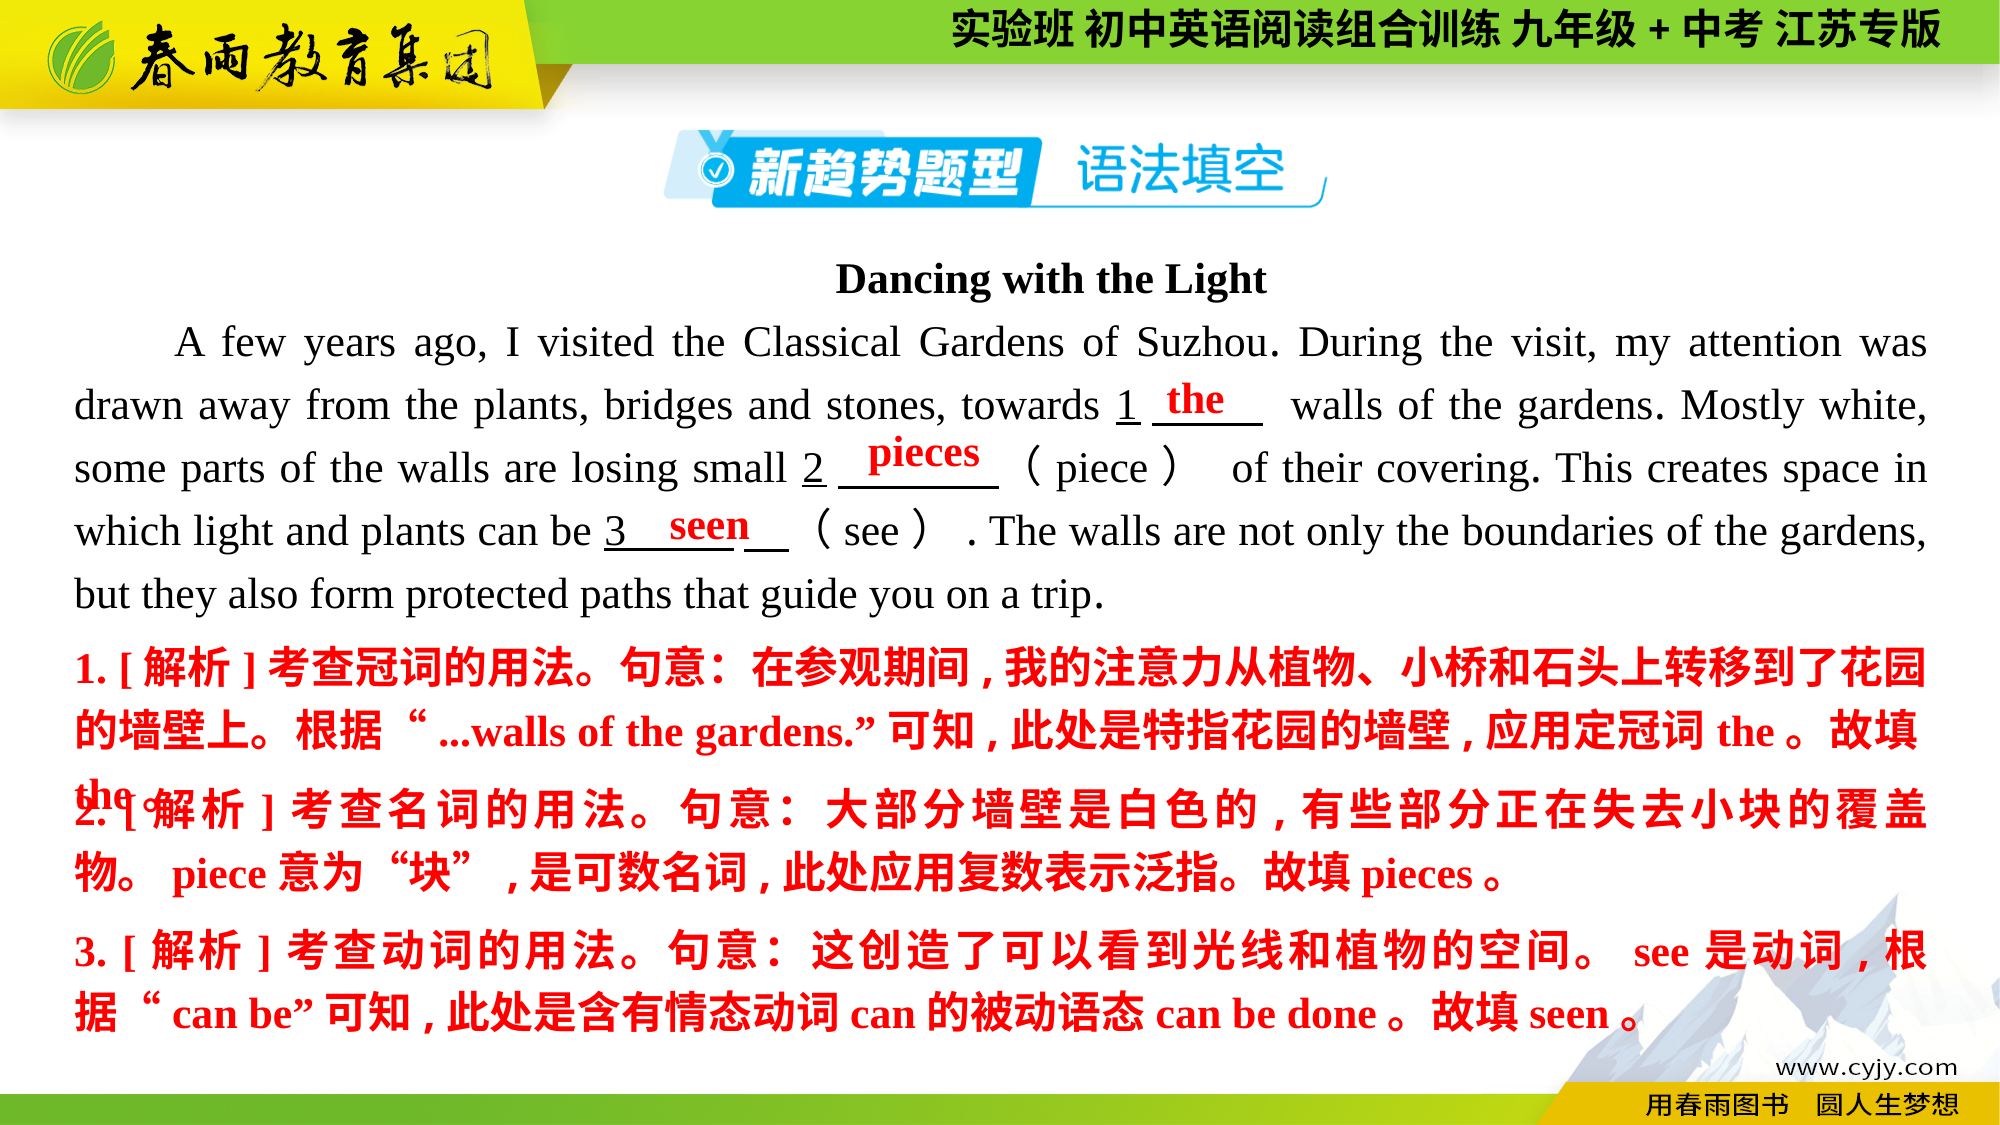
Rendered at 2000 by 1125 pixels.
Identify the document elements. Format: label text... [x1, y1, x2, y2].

picture [0, 0, 2000, 1125]
list Dancing with the Light A few years ago, I visited the Classical Gardens of Suzhou. During the visit, my attention was drawn away from the plants, bridges and stones, towards 1 walls of the gardens. Mostly white, some parts of the walls are losing small 2 （piece） of their covering. This creates space in which light and plants can be 3 （see）. The walls are not only the boundaries of the gardens, but they also form protected paths that guide you on a trip. [59, 232, 1944, 621]
text_box seen [654, 488, 819, 556]
text_box 3. [解析]考查动词的用法。句意：这创造了可以看到光线和植物的空间。see是动词,根据“can be”可知,此处是含有情态动词can的被动语态can be done。故填seen。 [59, 904, 1944, 1046]
text_box the [1151, 362, 1294, 430]
text_box pieces [853, 415, 1049, 483]
text_box 1. [解析]考查冠词的用法。句意：在参观期间,我的注意力从植物、小桥和石头上转移到了花园的墙壁上。根据“...walls of the gardens.”可知,此处是特指花园的墙壁,应用定冠词the。故填the。 [59, 621, 1944, 763]
text_box 2. [解析]考查名词的用法。句意：大部分墙壁是白色的,有些部分正在失去小块的覆盖物。piece意为“块”,是可数名词,此处应用复数表示泛指。故填pieces。 [59, 763, 1944, 904]
